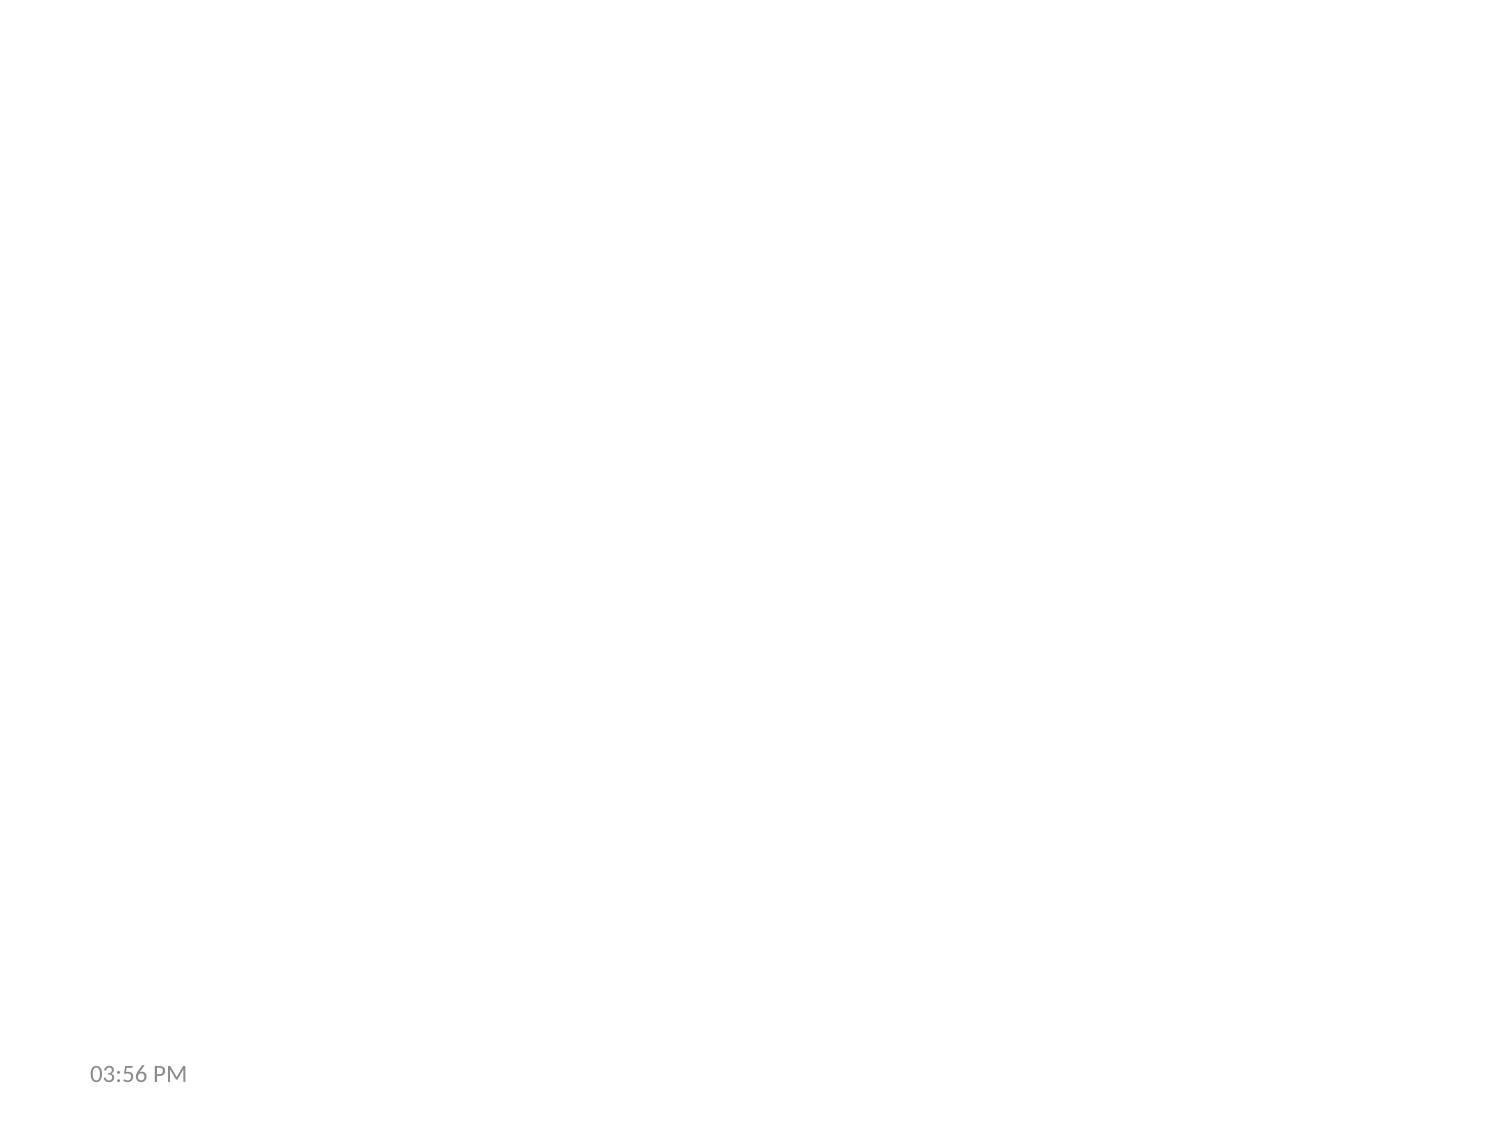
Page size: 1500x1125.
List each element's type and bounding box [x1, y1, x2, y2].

slide_number [75, 1042, 425, 1103]
